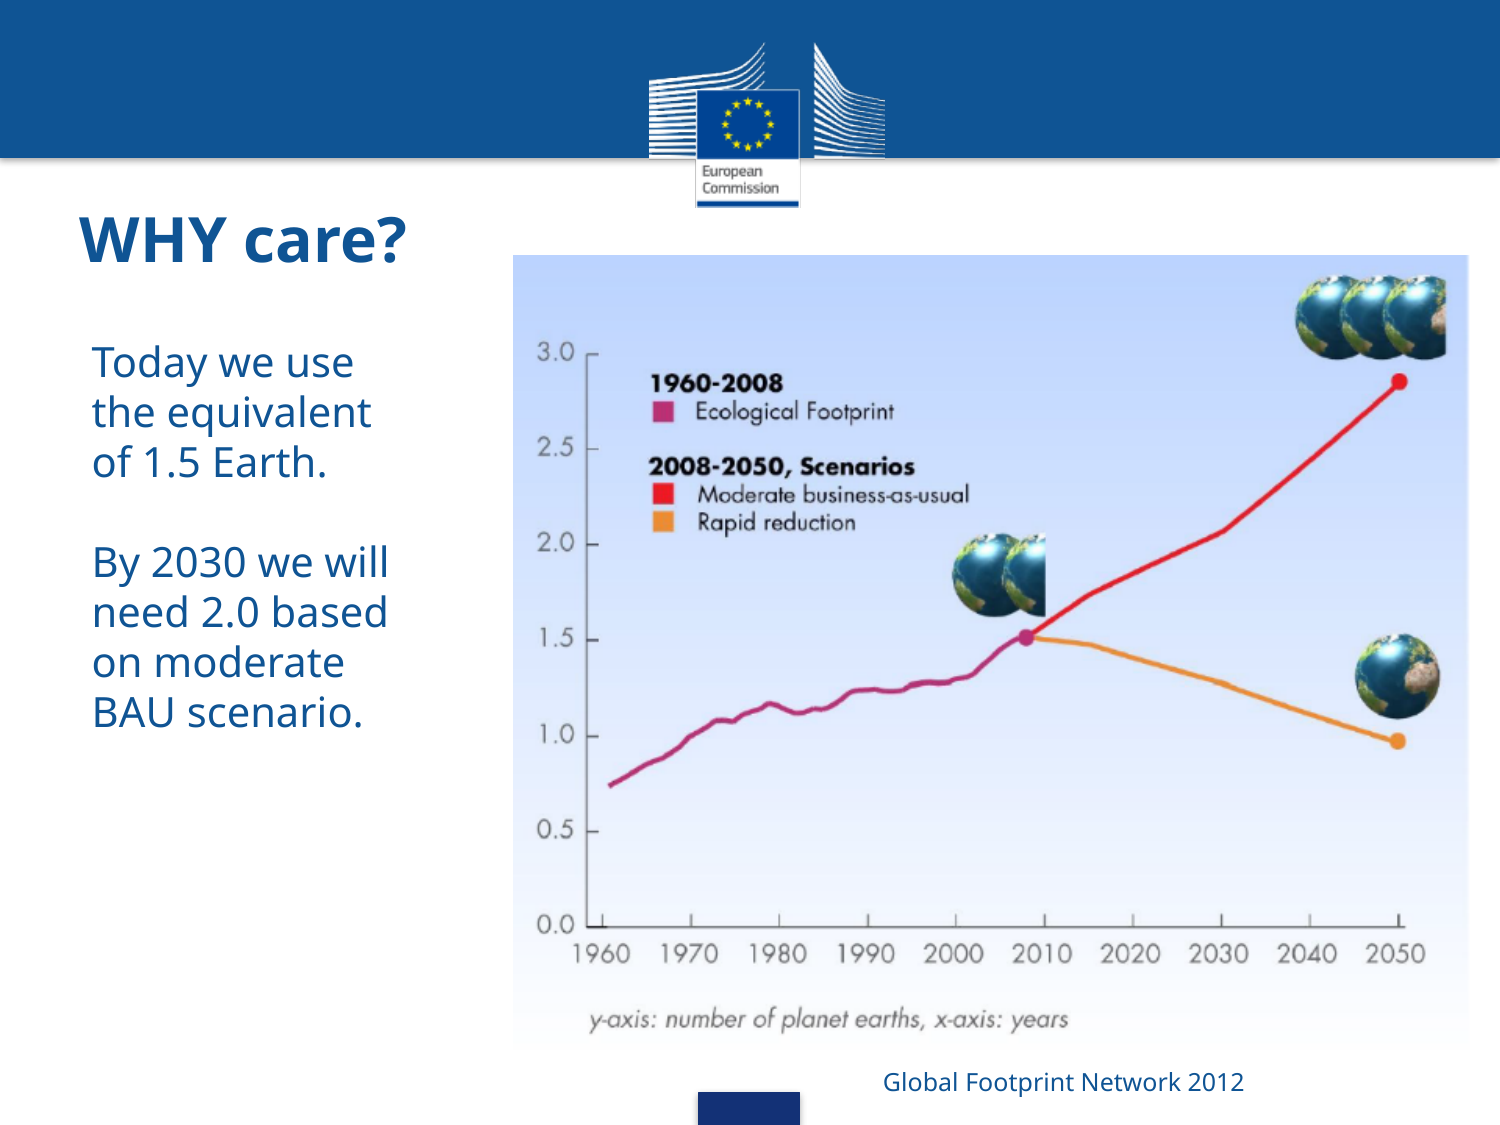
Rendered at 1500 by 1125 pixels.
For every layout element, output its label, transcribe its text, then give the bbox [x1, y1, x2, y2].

title WHY care? [64, 160, 1415, 315]
picture [513, 255, 1471, 1059]
text_box [76, 294, 868, 1083]
picture [649, 42, 885, 160]
text_box Today we use the equivalent of 1.5 Earth. By 2030 we will need 2.0 based on moderate BAU scenario. [76, 328, 420, 743]
text_box Global Footprint Network 2012 [868, 1066, 1400, 1104]
